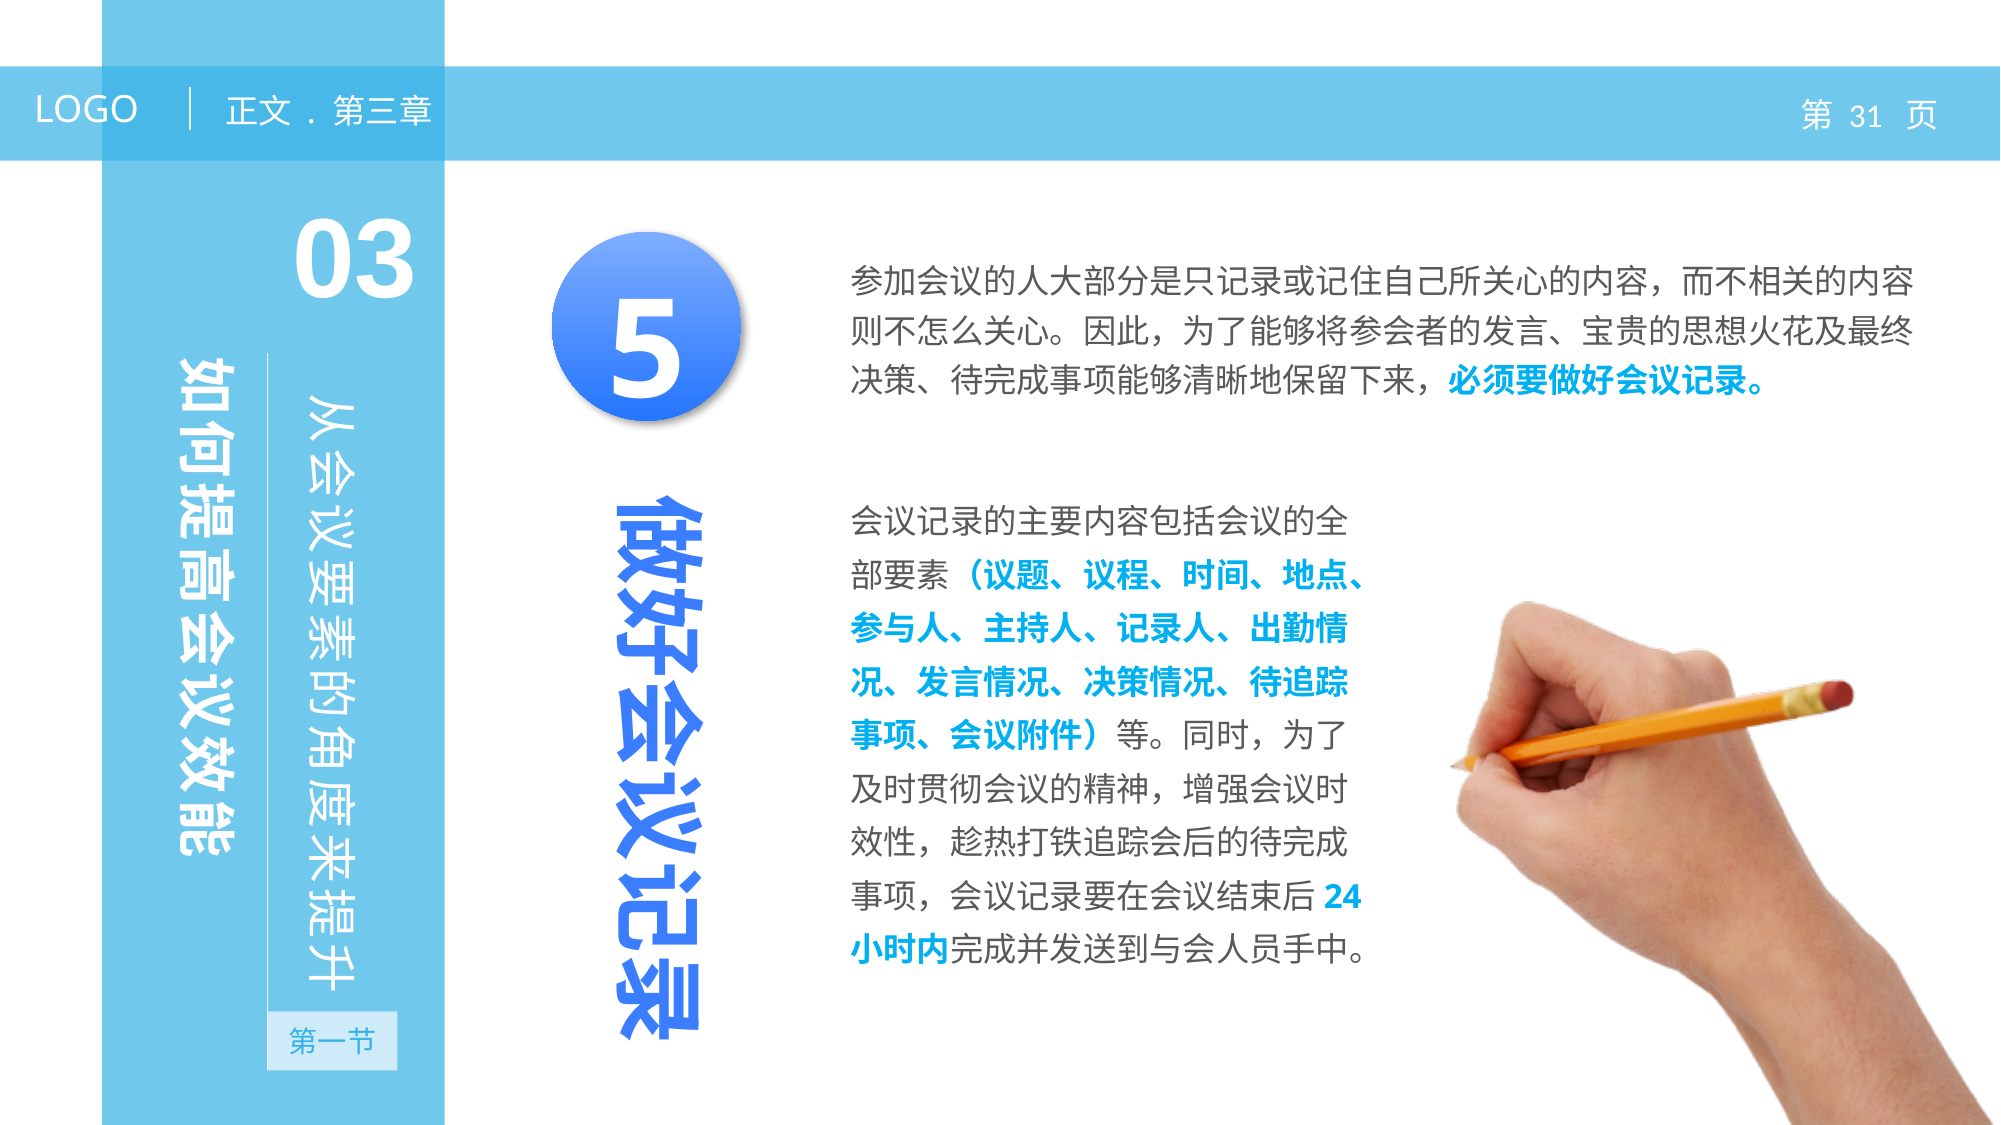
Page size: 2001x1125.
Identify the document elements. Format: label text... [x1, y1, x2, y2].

text_box 参加会议的人大部分是只记录或记住自己所关心的内容，而不相关的内容则不怎么关心。因此，为了能够将参会者的发言、宝贵的思想火花及最终决策、待完成事项能够清晰地保留下来，必须要做好会议记录。 [835, 244, 1947, 407]
text_box 会议记录的主要内容包括会议的全部要素（议题、议程、时间、地点、参与人、主持人、记录人、出勤情况、发言情况、决策情况、待追踪事项、会议附件）等。同时，为了及时贯彻会议的精神，增强会议时效性，趁热打铁追踪会后的待完成事项，会议记录要在会议结束后24小时内完成并发送到与会人员手中。 [835, 479, 1391, 976]
picture [1427, 574, 2000, 1125]
text_box 5 [551, 231, 742, 421]
text_box 做好会议记录 [582, 479, 718, 1051]
